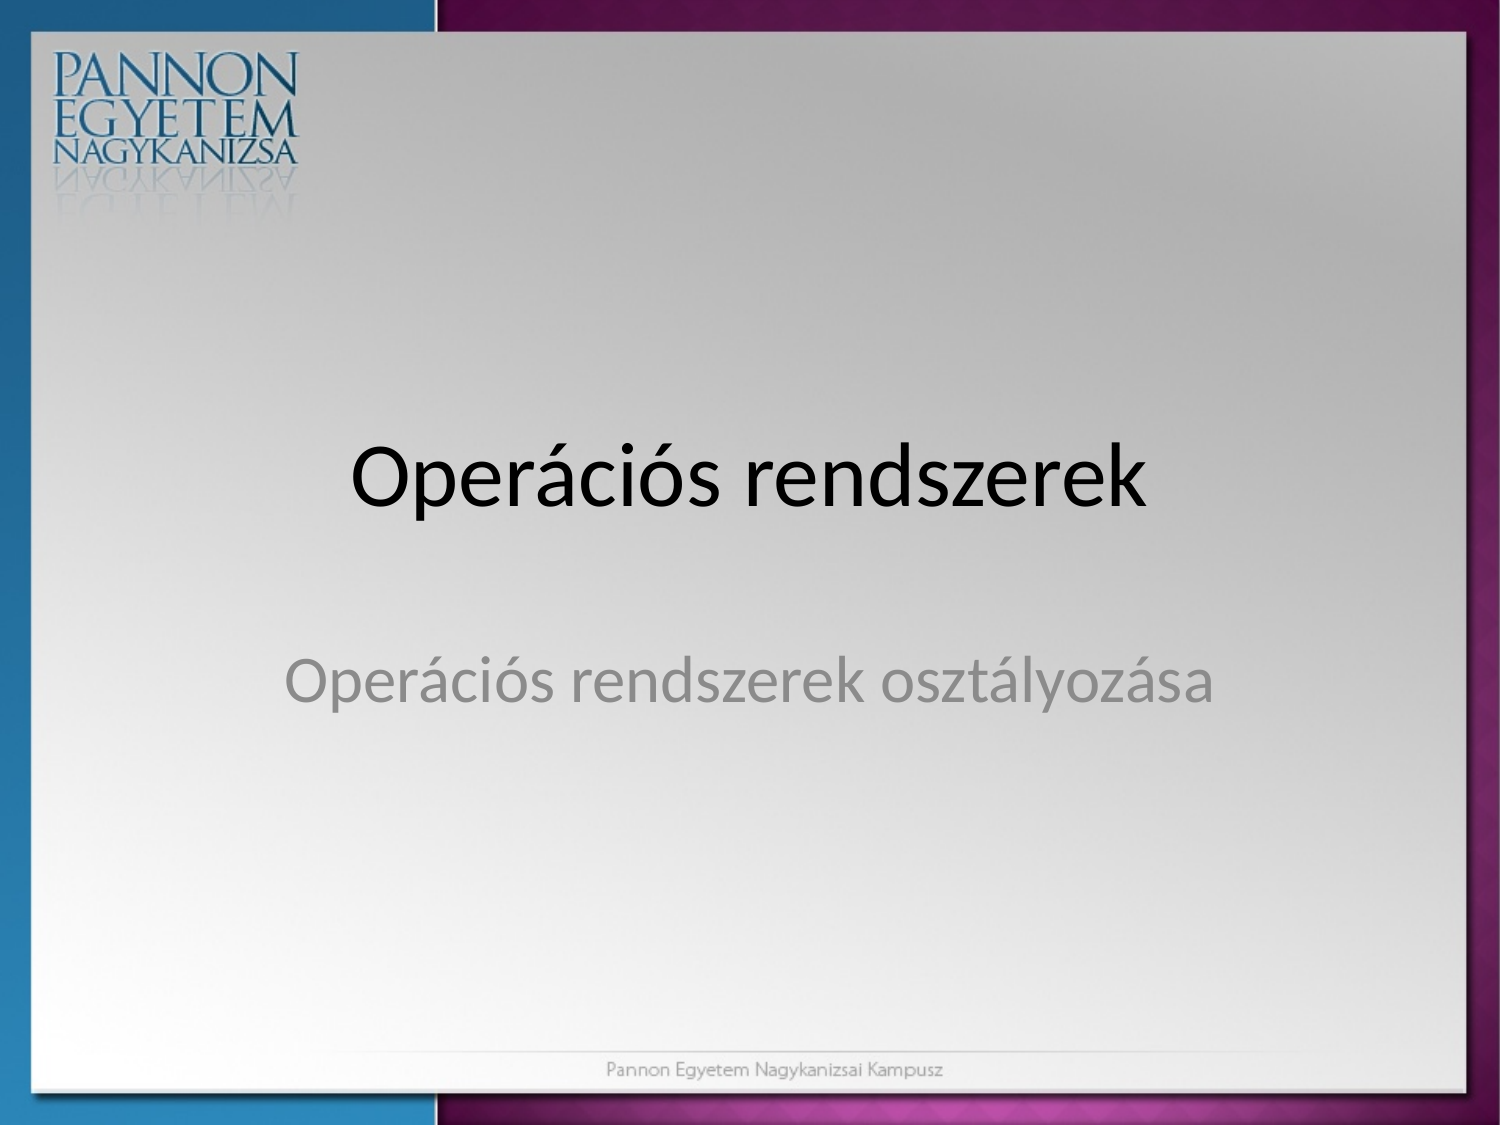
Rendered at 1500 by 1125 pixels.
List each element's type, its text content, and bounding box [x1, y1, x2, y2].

title Operációs rendszerek [112, 349, 1388, 591]
subtitle Operációs rendszerek osztályozása [225, 637, 1275, 925]
picture [0, 0, 1500, 1125]
